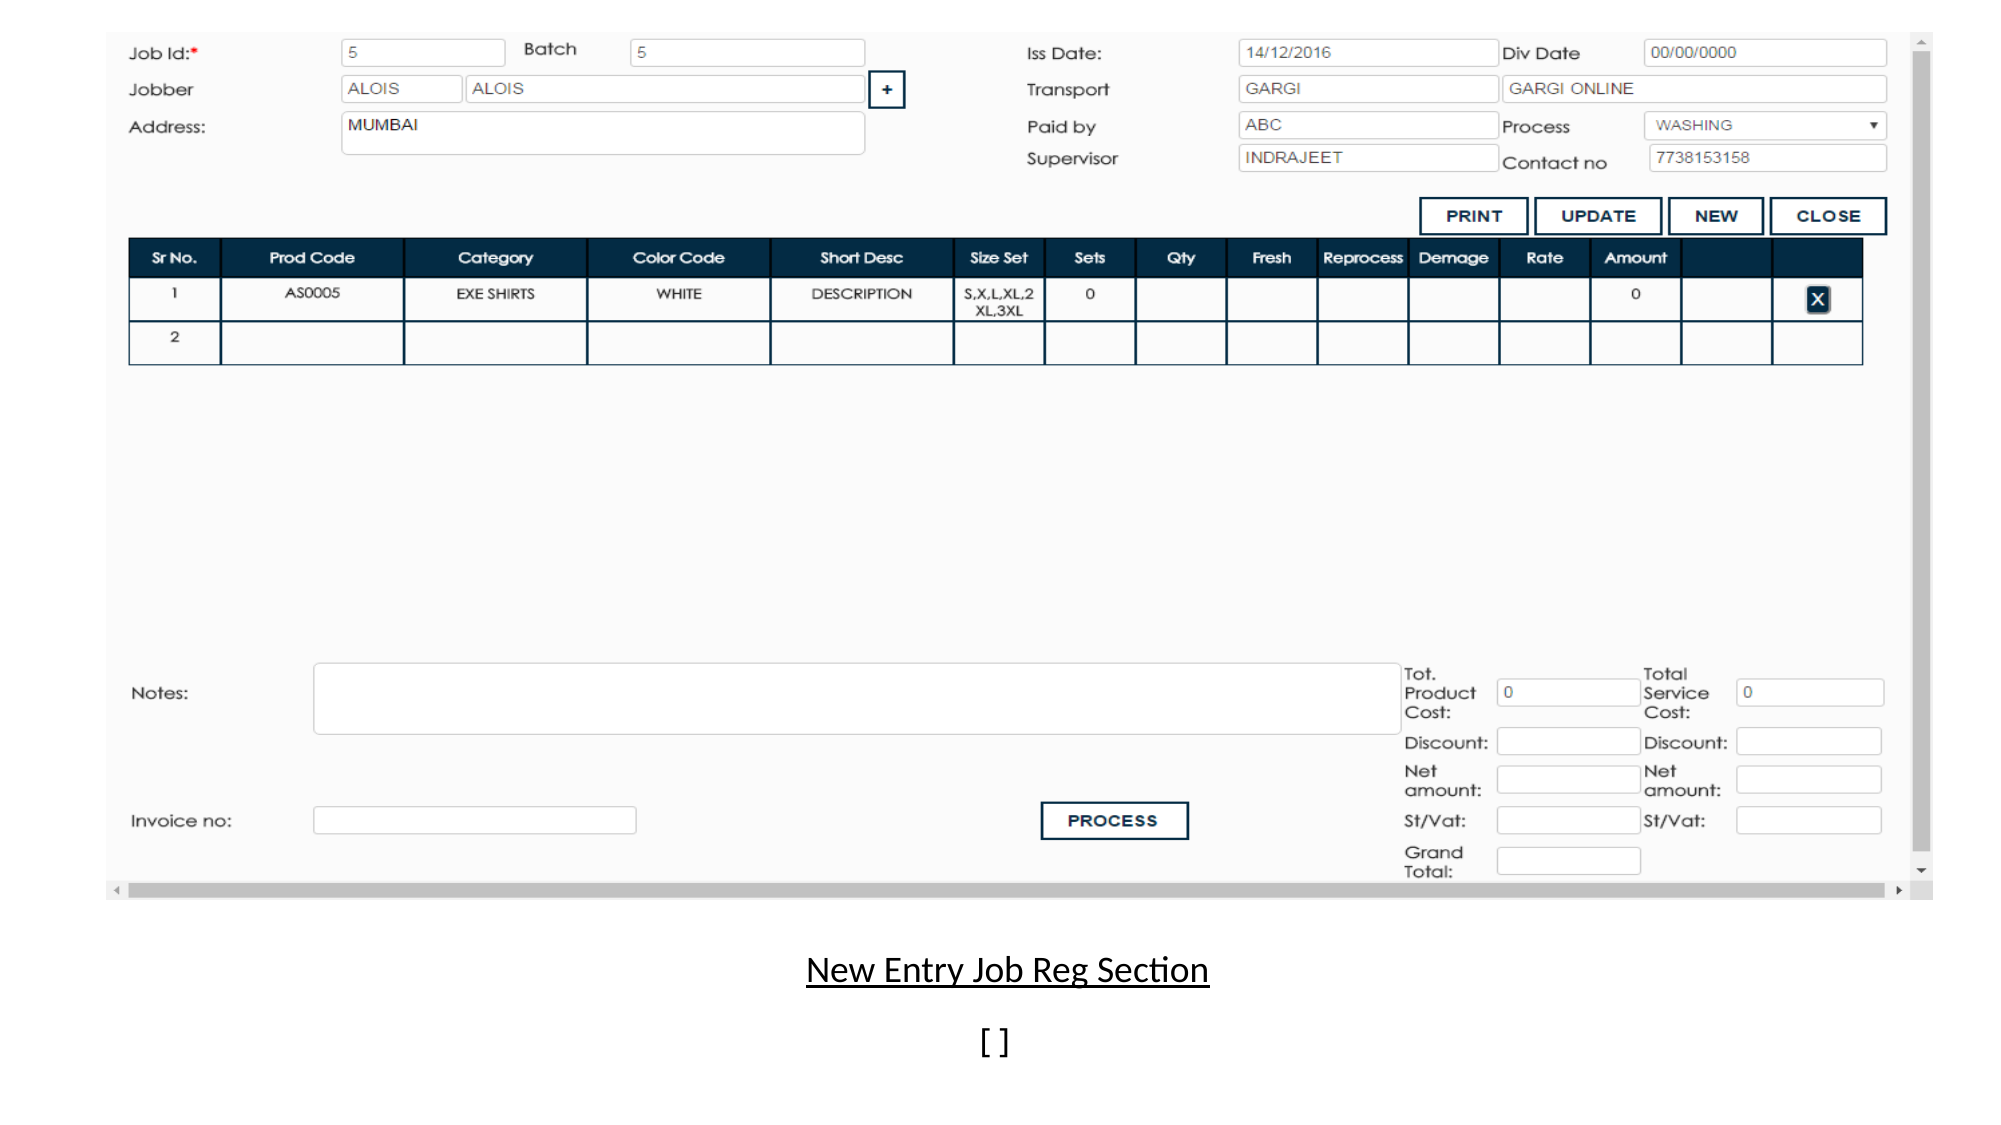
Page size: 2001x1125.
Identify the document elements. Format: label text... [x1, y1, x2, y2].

text_box New Entry Job Reg Section [791, 937, 1225, 989]
picture [106, 32, 1933, 900]
text_box [ ] [357, 989, 1633, 1090]
